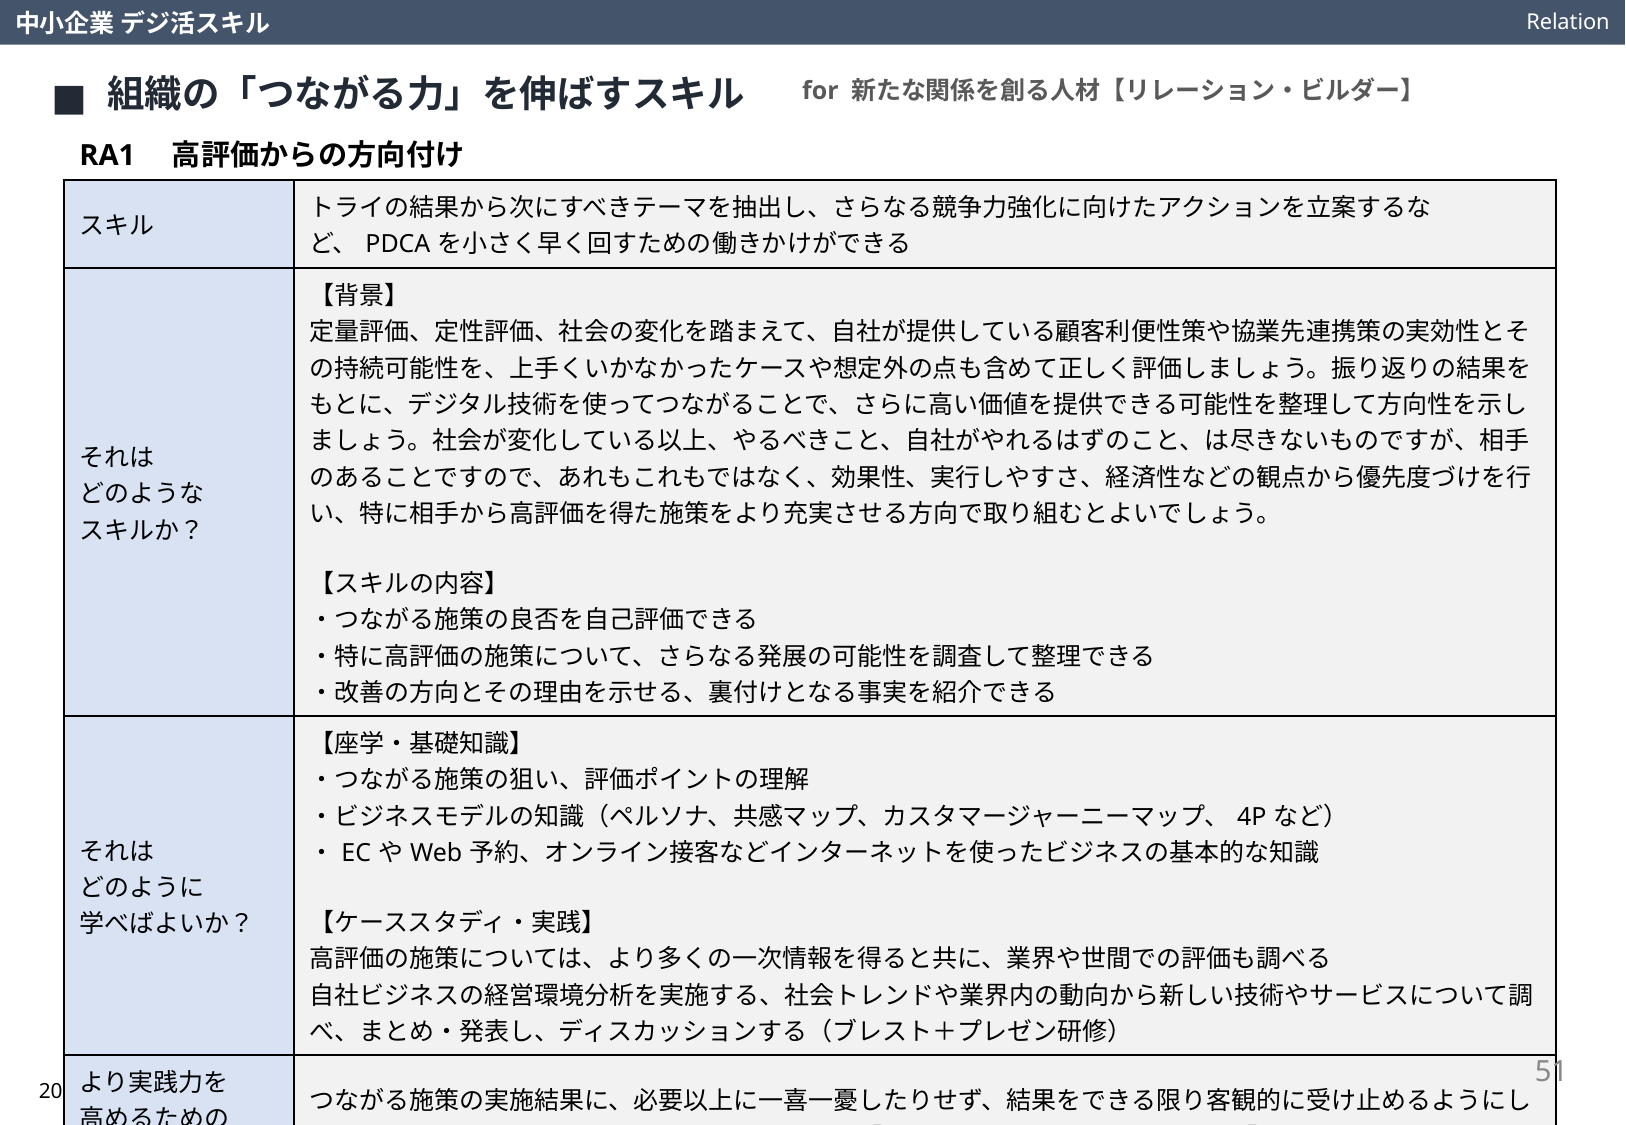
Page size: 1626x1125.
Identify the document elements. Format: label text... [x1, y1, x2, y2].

text_box 中小企業 デジ活スキル [0, 0, 1625, 45]
text_box for 新たな関係を創る人材【リレーション・ビルダー】 [787, 67, 1461, 113]
table_header トライの結果から次にすべきテーマを抽出し、さらなる競争力強化に向けたアクションを立案するなど、PDCAを小さく早く回すための働きかけができる [295, 181, 1555, 267]
table_cell 【背景】 定量評価、定性評価、社会の変化を踏まえて、自社が提供している顧客利便性策や協業先連携策の実効性とその持続可能性を、上手くいかなかったケースや想定外の点も含めて正しく評価しましょう。振り返りの結果をもとに、デジタル技術を使ってつながることで、さらに高い価値を提供できる可能性を整理して方向性を示しましょう。社会が変化している以上、やるべきこと、自社がやれるはずのこと、は尽きないものですが、相手のあることですので、あれもこれもではなく、効果性、実行しやすさ、経済性などの観点から優先度づけを行い、特に相手から高評価を得た施策をより充実させる方向で取り組むとよいでしょう。 【スキルの内容】 ・つながる施策の良否を自己評価できる ・特に高評価の施策について、さらなる発展の可能性を調査して整理できる ・改善の方向とその理由を示せる、裏付けとなる事実を紹介できる [295, 269, 1555, 715]
table_header スキル [65, 181, 293, 267]
slide_number 51 [1217, 1042, 1584, 1103]
table_cell つながる施策の実施結果に、必要以上に一喜一憂したりせず、結果をできる限り客観的に受け止めるようにしましょう。上手くいかなかった原因を探る際は、「犯人捜し」をするのではなく、「起こった事柄」に焦点を当て、そこから学びを得るように思考しましょう。 [295, 1056, 1555, 1125]
text_box RA1 高評価からの方向付け [64, 128, 1561, 179]
table_cell それは どのように 学べばよいか？ [65, 717, 293, 1054]
table_cell それは どのような スキルか？ [65, 269, 293, 715]
text_box 組織の「つながる力」を伸ばすスキル [36, 62, 1185, 123]
table_cell より実践力を 高めるための 視点や考え方は？ [65, 1056, 293, 1125]
table_cell 【座学・基礎知識】 ・つながる施策の狙い、評価ポイントの理解 ・ビジネスモデルの知識（ペルソナ、共感マップ、カスタマージャーニーマップ、4Pなど） ・ECやWeb予約、オンライン接客などインターネットを使ったビジネスの基本的な知識 【ケーススタディ・実践】 高評価の施策については、より多くの一次情報を得ると共に、業界や世間での評価も調べる 自社ビジネスの経営環境分析を実施する、社会トレンドや業界内の動向から新しい技術やサービスについて調べ、まとめ・発表し、ディスカッションする（ブレスト＋プレゼン研修） [295, 717, 1555, 1054]
text_box Relation [1438, 0, 1625, 42]
